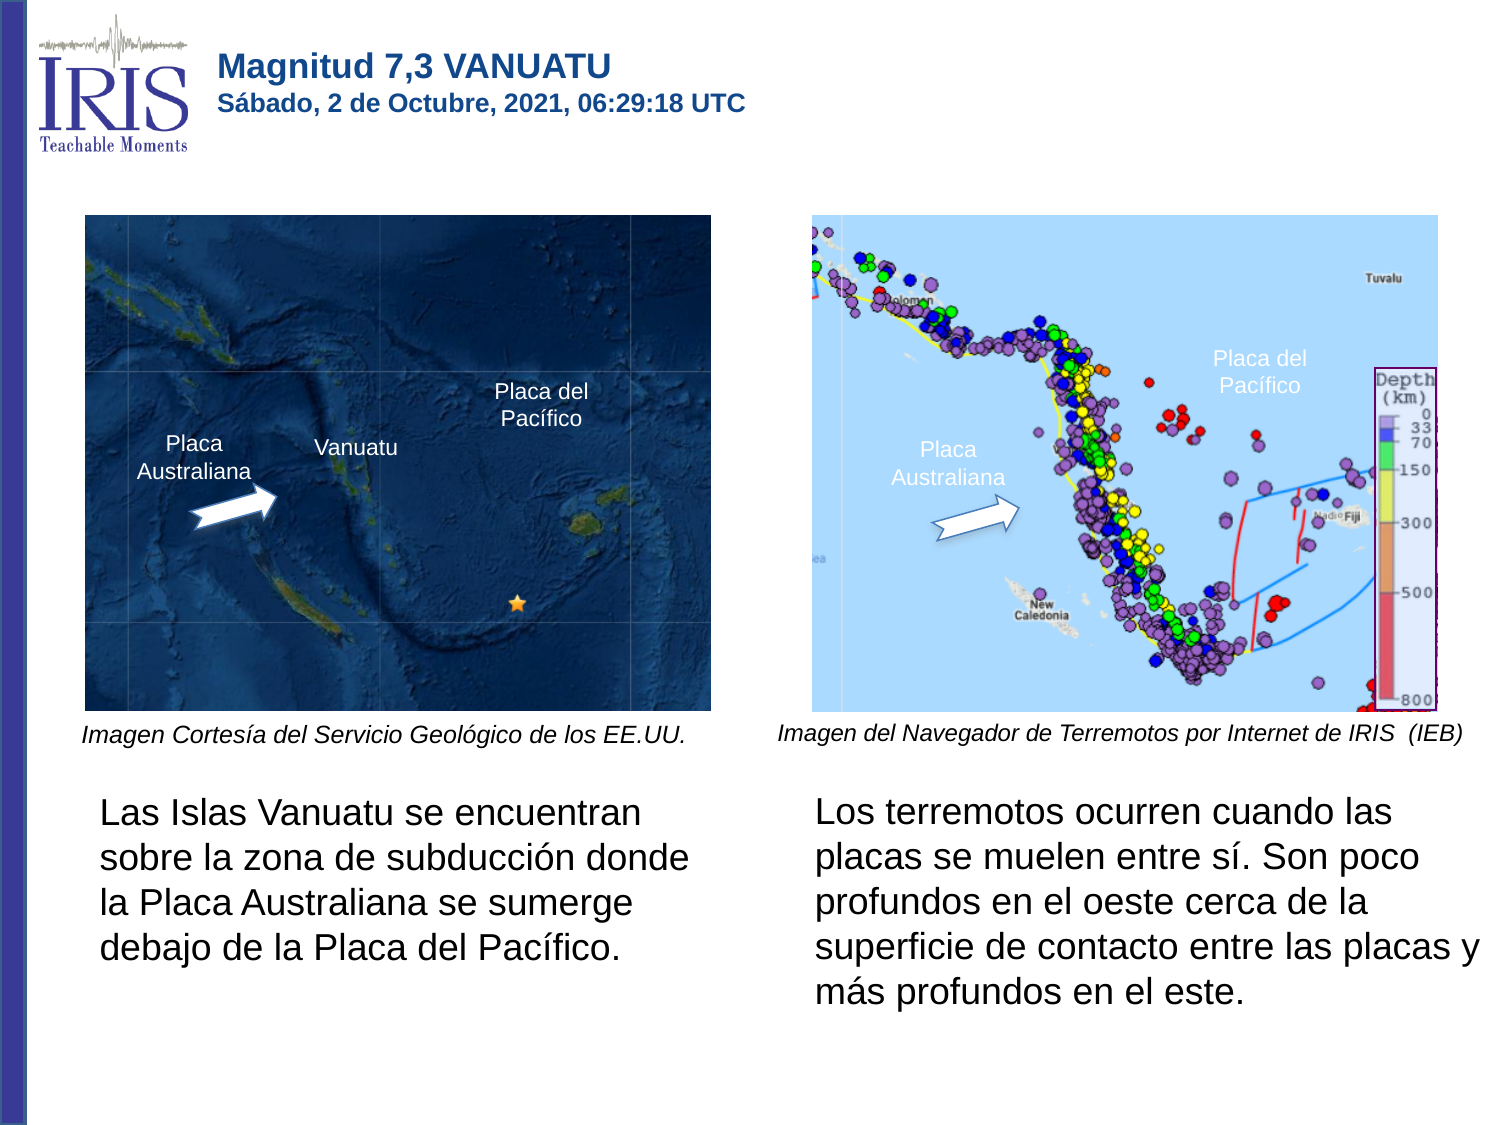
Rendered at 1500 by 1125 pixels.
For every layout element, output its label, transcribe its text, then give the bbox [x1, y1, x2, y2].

text_box Las Islas Vanuatu se encuentran sobre la zona de subducción donde la Placa Australiana se sumerge debajo de la Placa del Pacífico. [84, 780, 724, 976]
text_box Magnitud 7,3 VANUATU Sábado, 2 de Octubre, 2021, 06:29:18 UTC [202, 0, 1499, 125]
text_box Imagen Cortesía del Servicio Geológico de los EE.UU. [66, 711, 713, 757]
picture [84, 215, 711, 711]
picture [39, 12, 188, 165]
text_box [0, 0, 27, 1125]
text_box Imagen del Navegador de Terremotos por Internet de IRIS (IEB) [762, 710, 1492, 754]
picture [812, 215, 1438, 712]
text_box Los terremotos ocurren cuando las placas se muelen entre sí. Son poco profundos en el oeste cerca de la superficie de contacto entre las placas y más profundos en el este. [800, 779, 1500, 1020]
